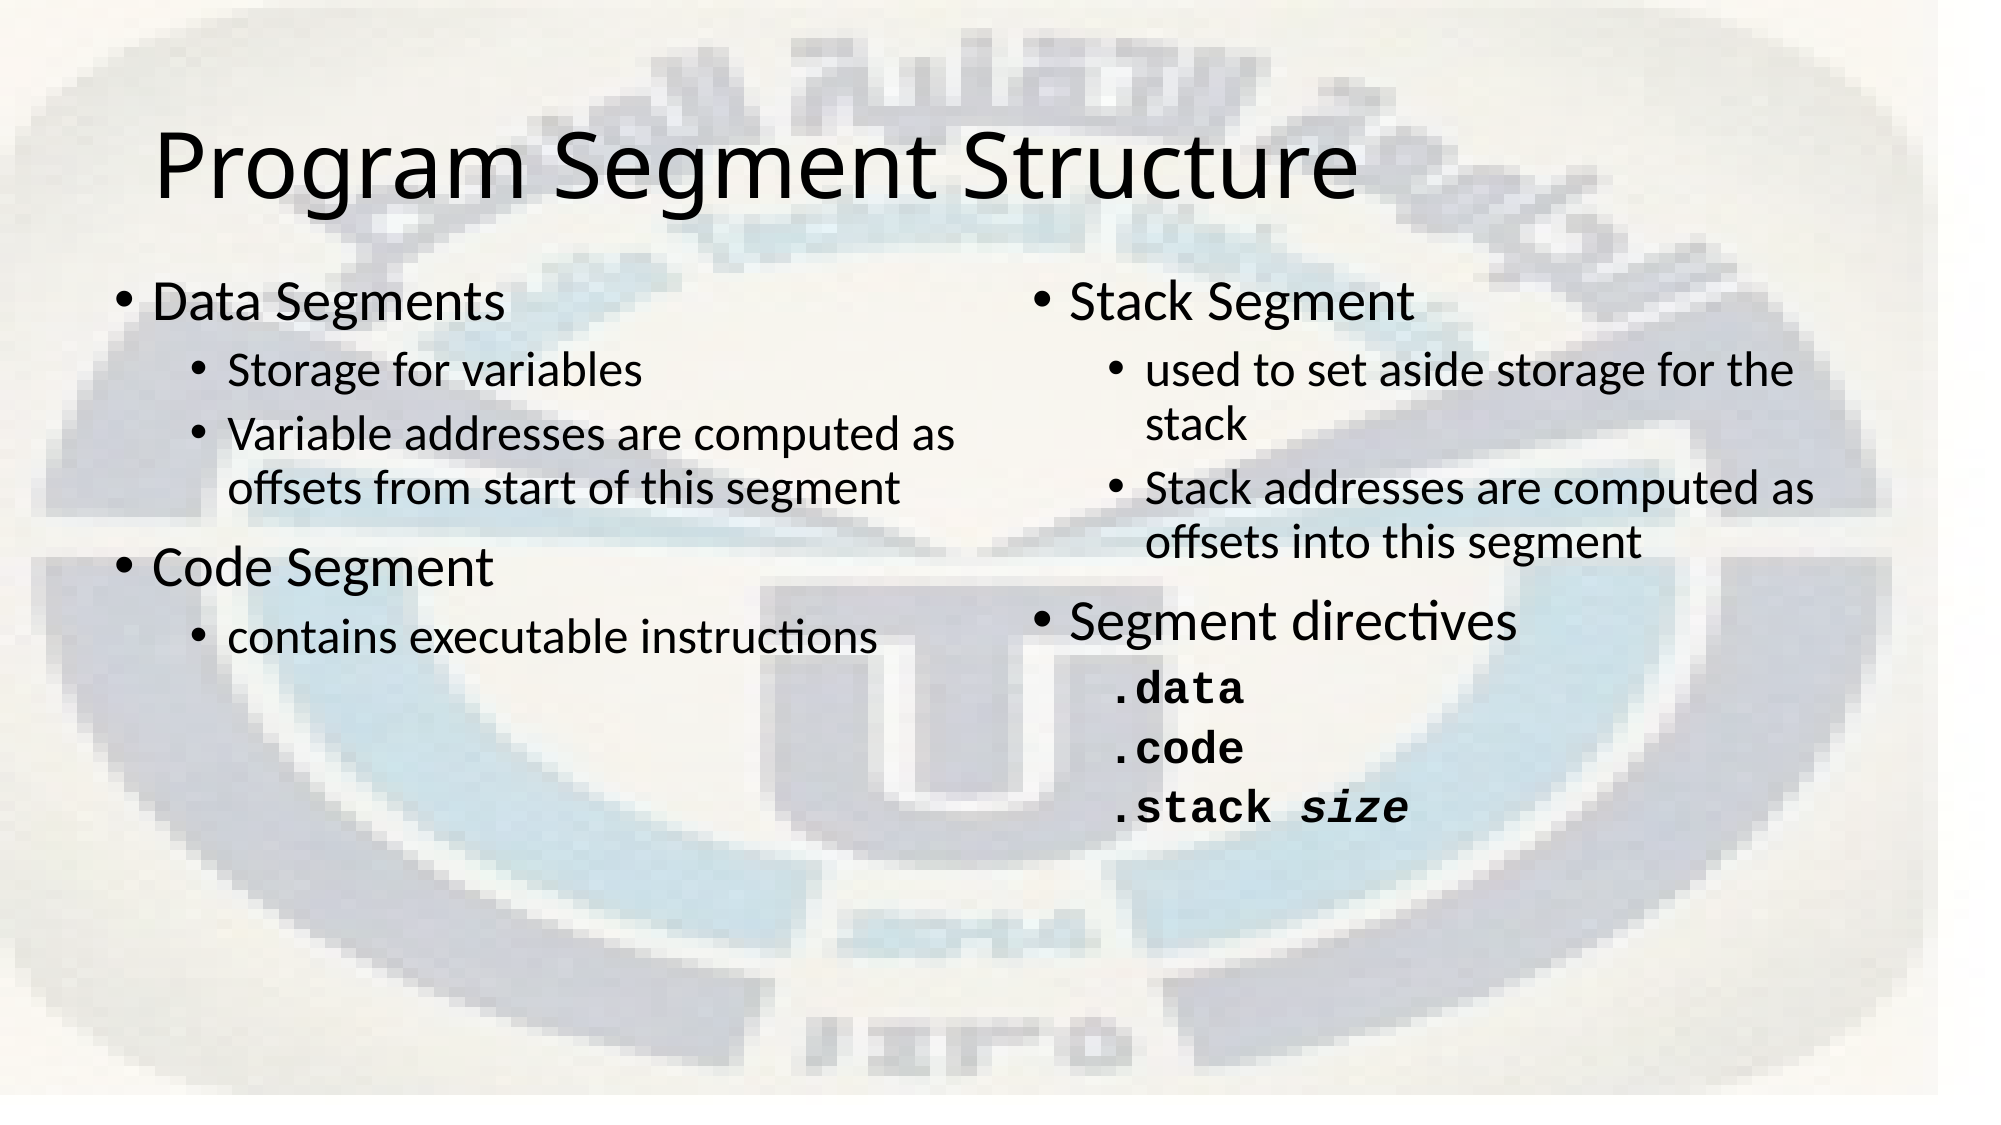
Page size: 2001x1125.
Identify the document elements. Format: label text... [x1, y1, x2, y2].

title Program Segment Structure [137, 59, 1863, 278]
text_box Label Operator Operand[s] ;Comment INIT: mov ax, bx ; Copy contents of bx into ax Label - INIT: Operator - mov Operands - ax and bx Comment - alphanumeric string between ; and \n Not case sensitive Unlike other assemblers, destination operand is first mov is the mnemonic that the assembler translates into an opcode [0, 0, 2000, 1125]
list Stack Segment used to set aside storage for the stack Stack addresses are computed as offsets into this segment Segment directives .data .code .stack size [1017, 262, 1900, 1005]
list Data Segments Storage for variables Variable addresses are computed as offsets from start of this segment Code Segment contains executable instructions [99, 262, 983, 1005]
